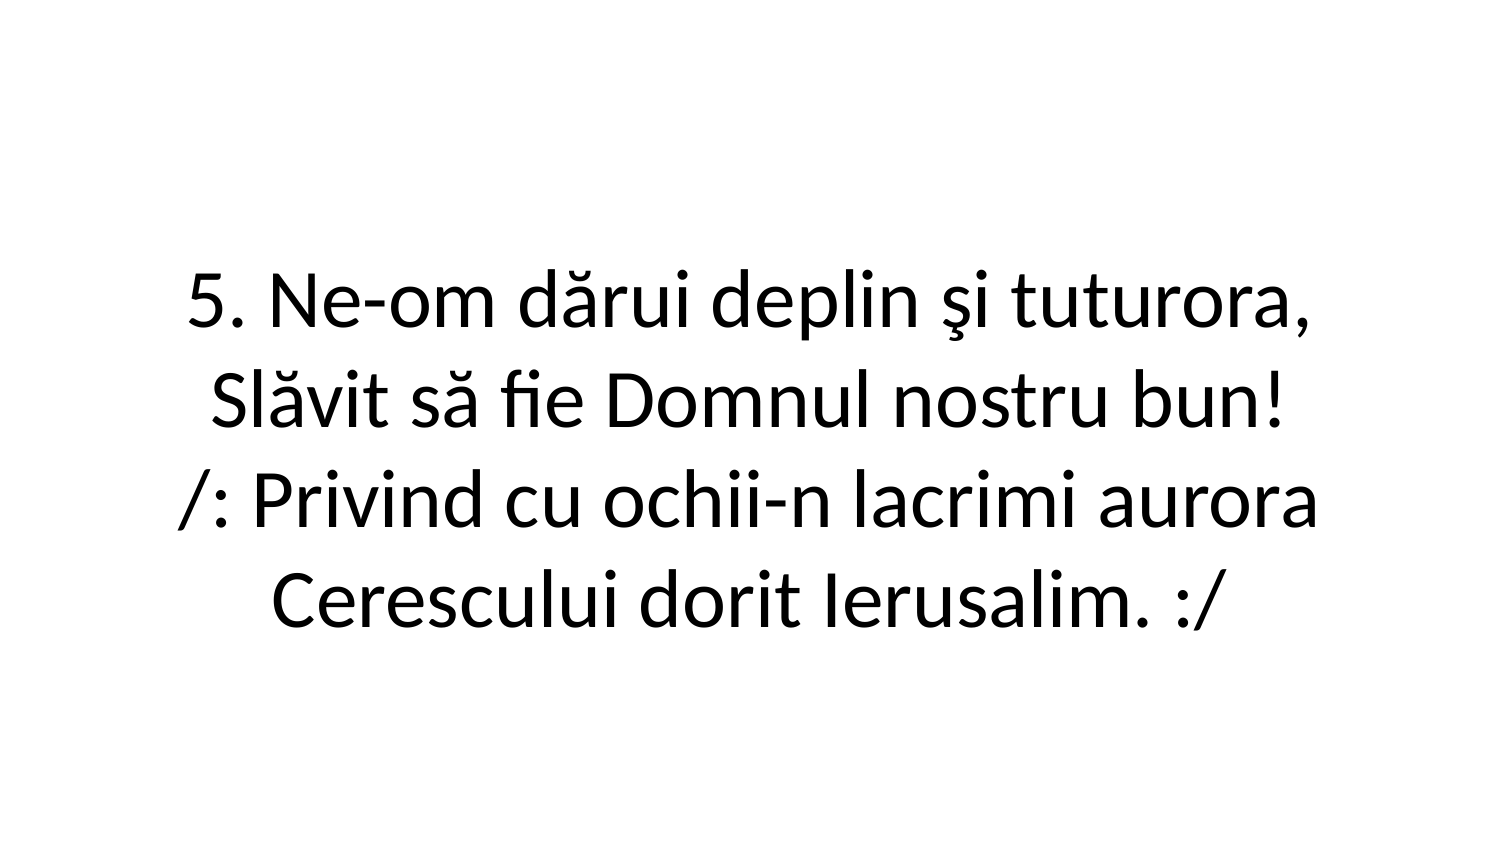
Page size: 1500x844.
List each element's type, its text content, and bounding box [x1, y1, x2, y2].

text_box 5. Ne-om dărui deplin şi tuturora, Slăvit să fie Domnul nostru bun! /: Privind cu ochii-n lacrimi aurora Cerescului dorit Ierusalim. :/ [163, 192, 1337, 652]
